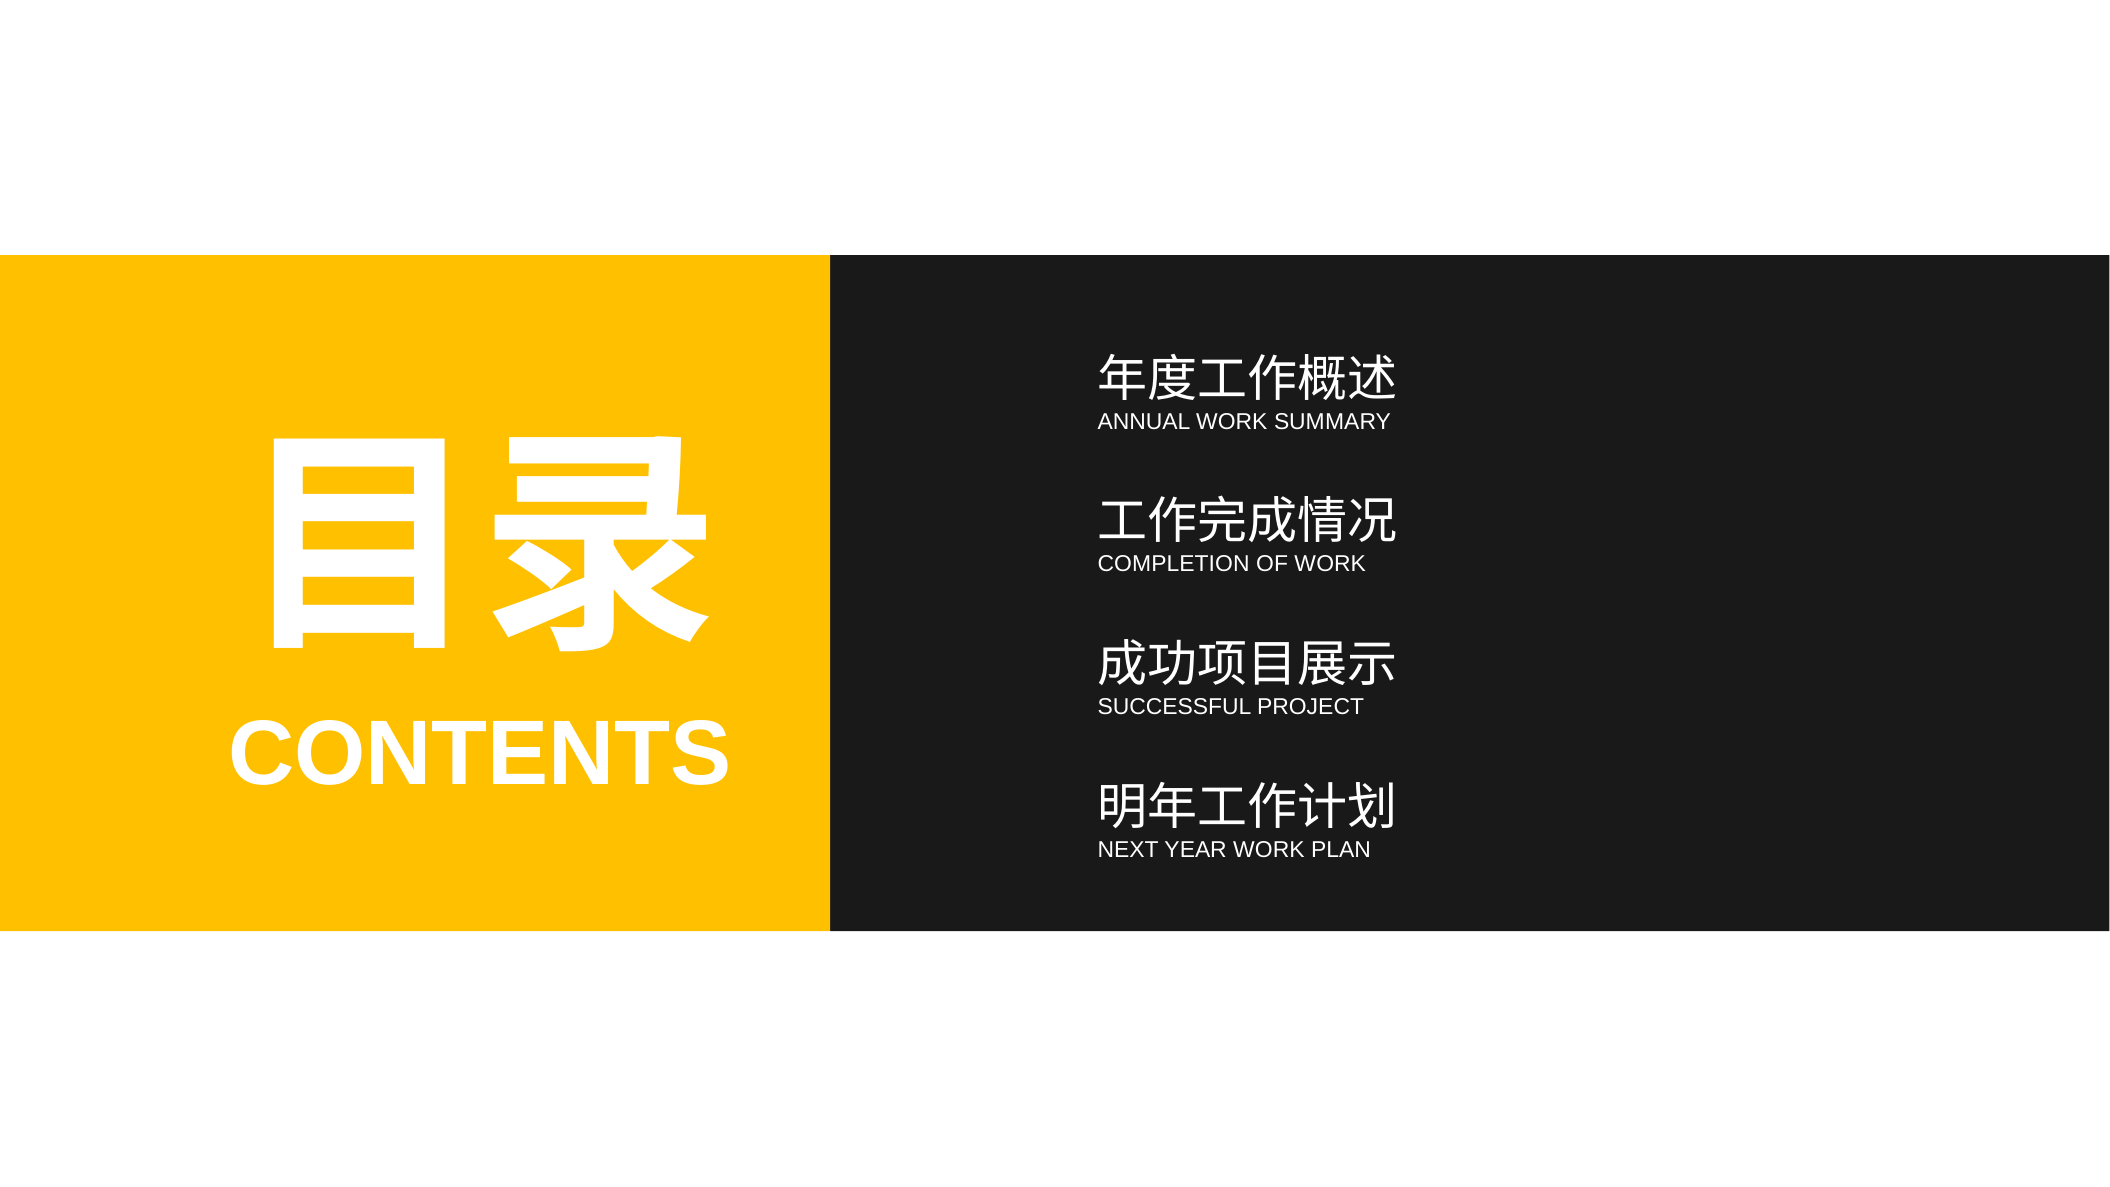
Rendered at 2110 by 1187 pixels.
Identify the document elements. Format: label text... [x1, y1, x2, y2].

text_box [831, 254, 2110, 932]
text_box 目录 [227, 389, 733, 678]
text_box CONTENTS [209, 692, 751, 803]
text_box [0, 254, 831, 932]
